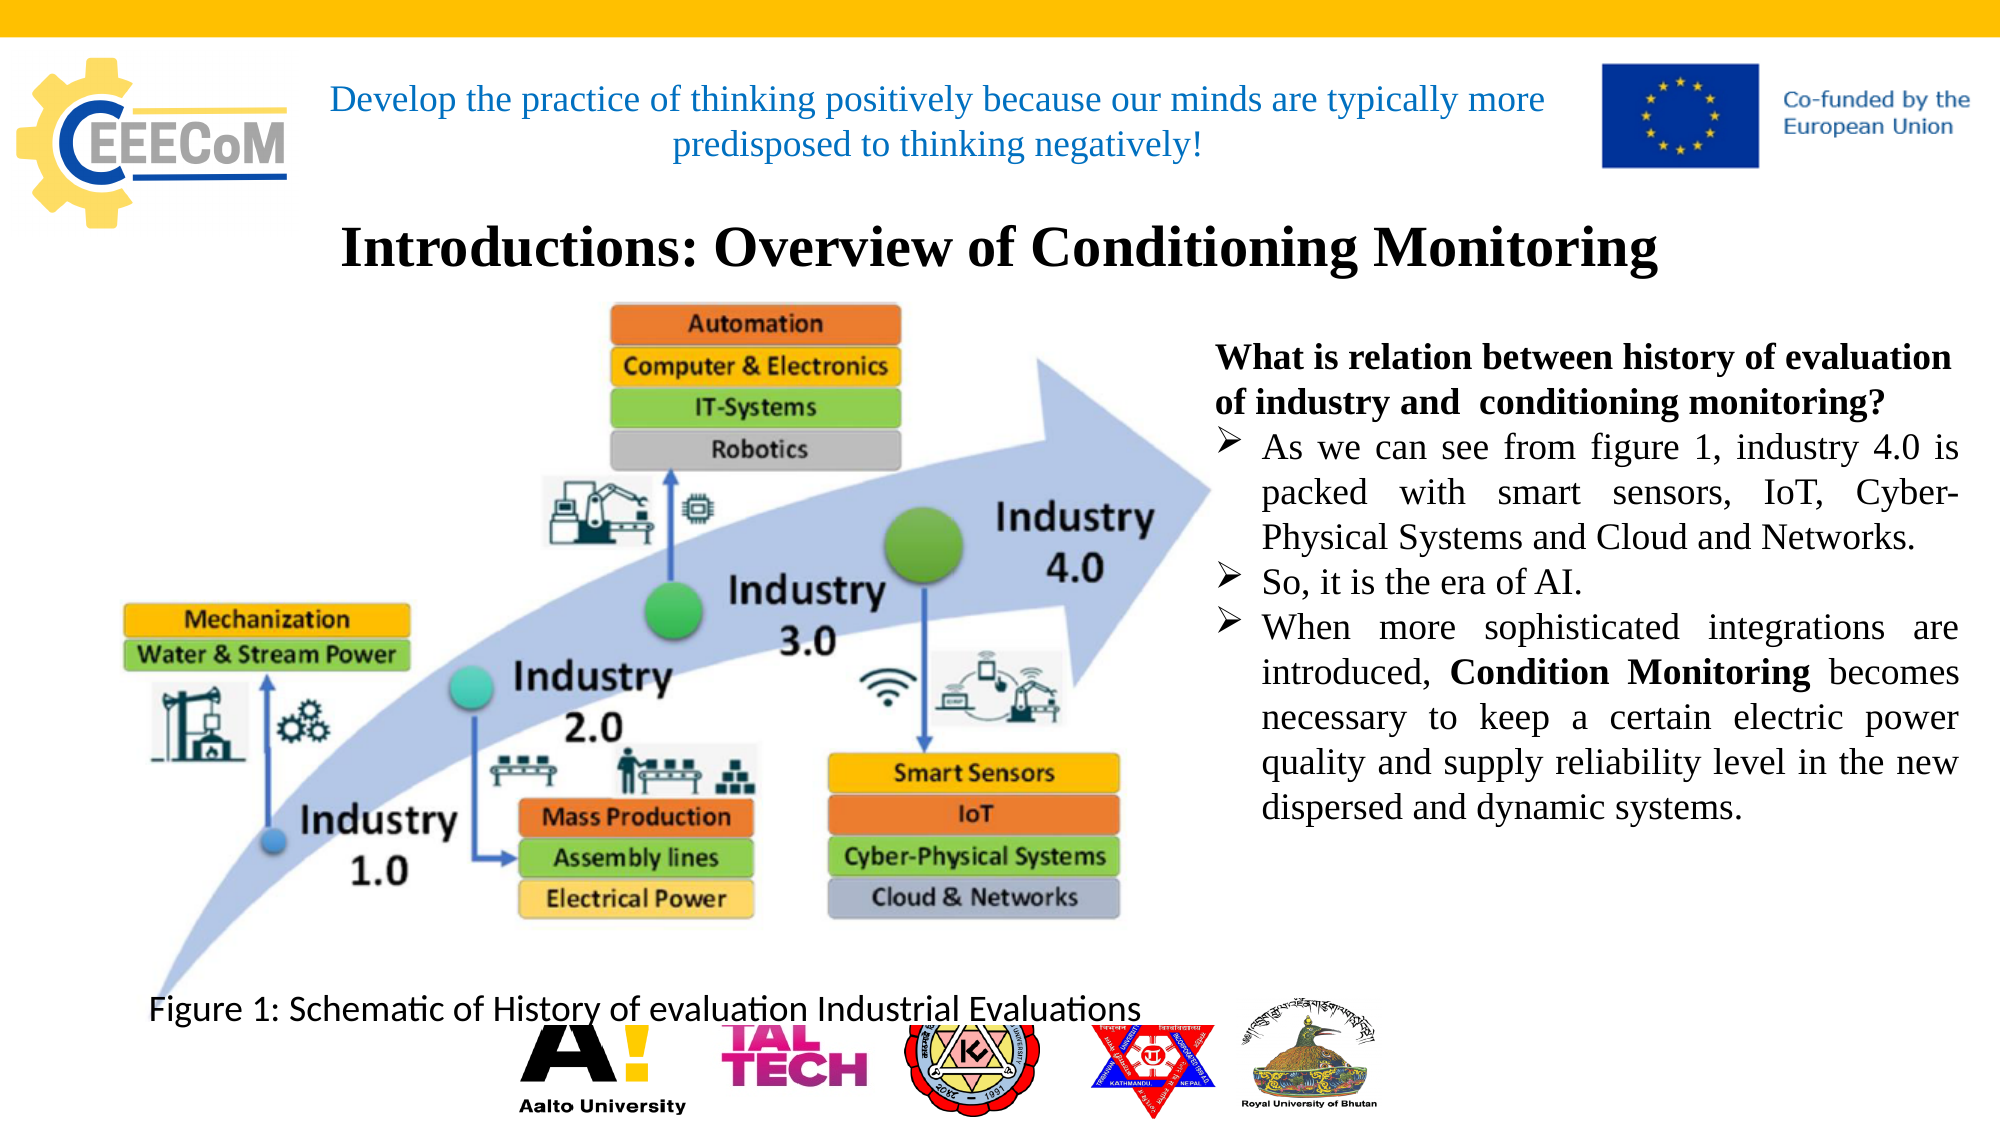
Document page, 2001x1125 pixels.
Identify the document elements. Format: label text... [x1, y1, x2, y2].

list Introductions: Overview of Conditioning Monitoring [0, 201, 2000, 975]
picture [99, 287, 1235, 1026]
title Develop the practice of thinking positively because our minds are typically more predisposed to thinking negatively! [312, 37, 1565, 201]
text_box Figure 1: Schematic of History of evaluation Industrial Evaluations [133, 976, 1334, 1037]
text_box What is relation between history of evaluation of industry and conditioning monitoring? As we can see from figure 1, industry 4.0 is packed with smart sensors, IoT, Cyber-Physical Systems and Cloud and Networks. So, it is the era of AI. When more sophisticated integrations are introduced, Condition Monitoring becomes necessary to keep a certain electric power quality and supply reliability level in the new dispersed and dynamic systems. [1239, 325, 1975, 835]
picture [11, 50, 299, 201]
picture [512, 998, 1382, 1125]
picture [1595, 46, 2000, 181]
